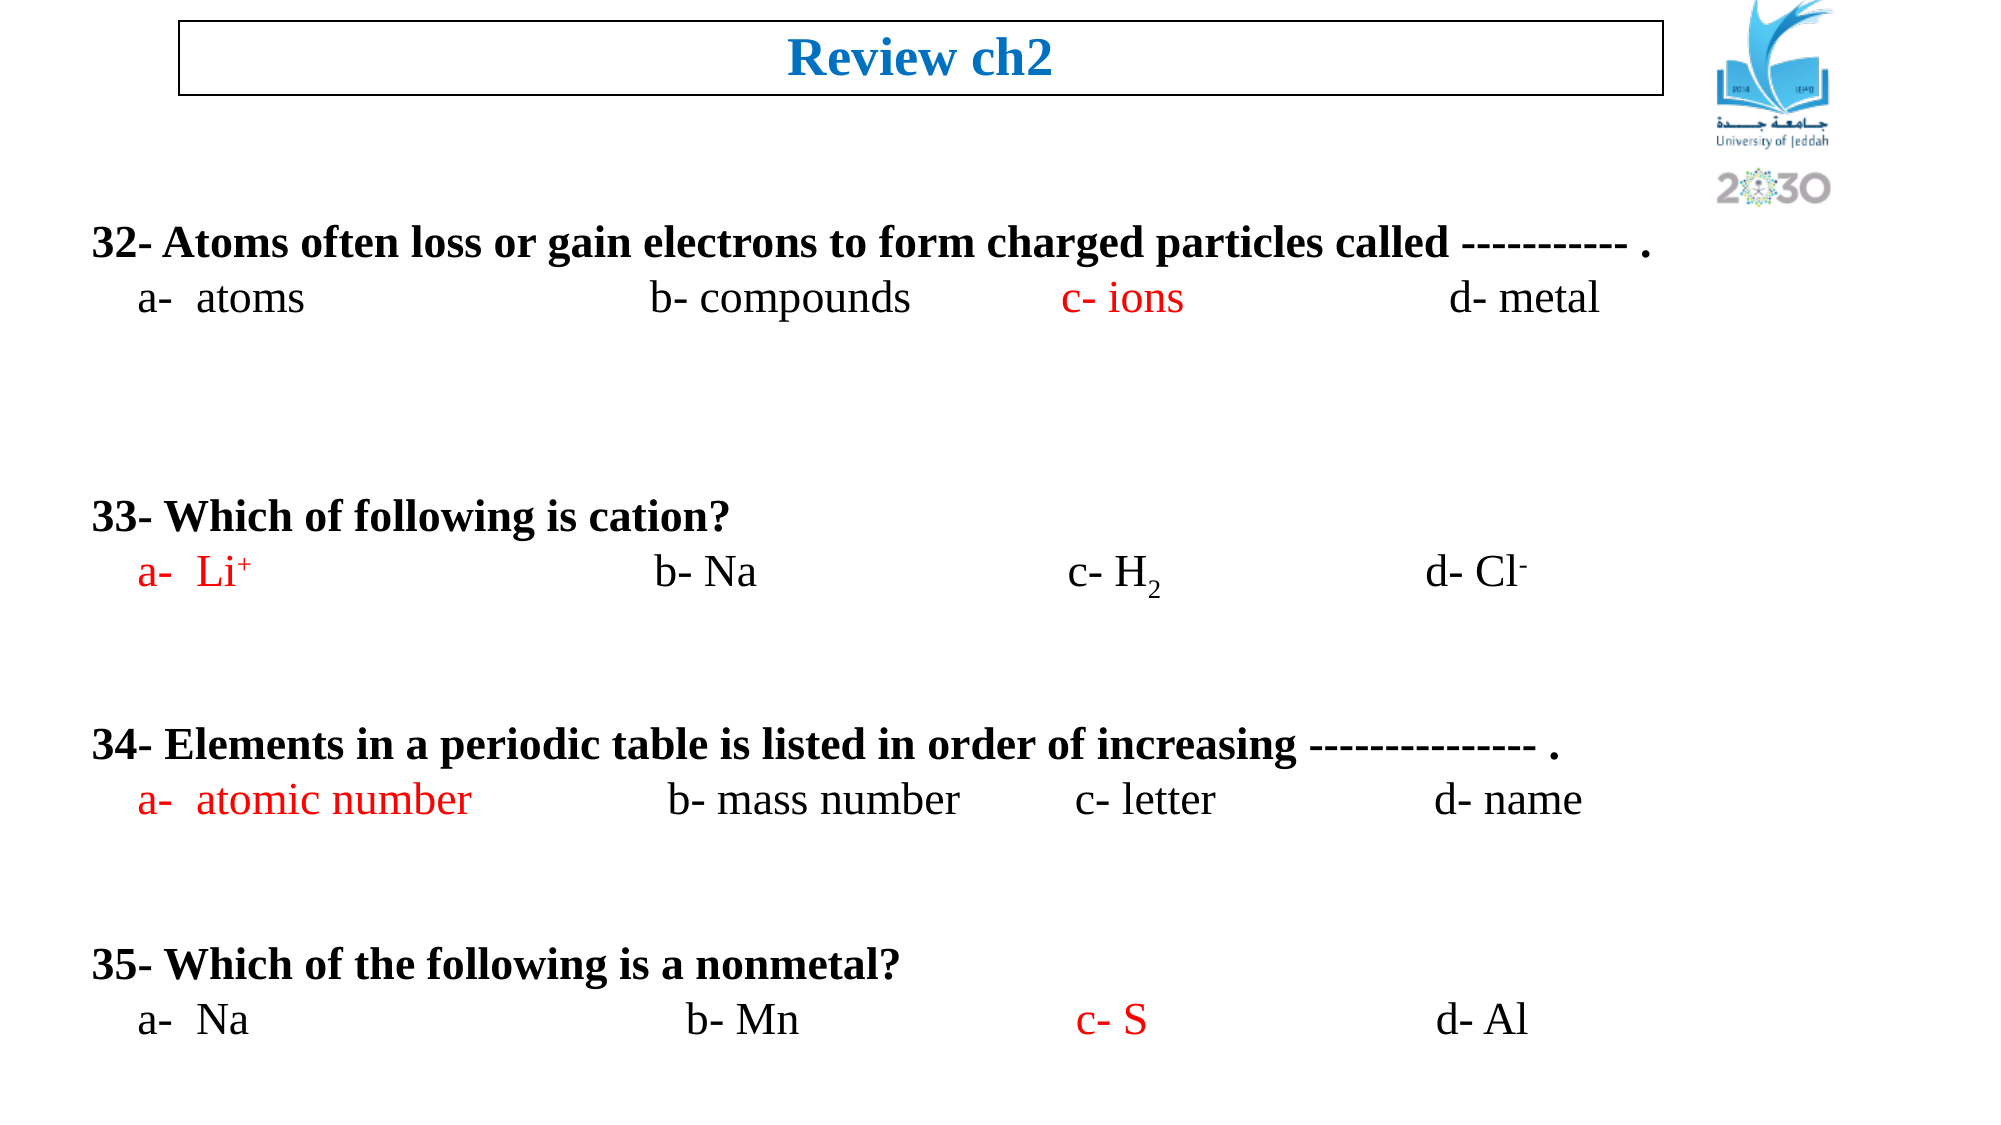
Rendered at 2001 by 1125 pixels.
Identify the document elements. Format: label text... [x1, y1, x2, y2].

picture [1697, 0, 1851, 213]
text_box 32- Atoms often loss or gain electrons to form charged particles called ----------- . a- atoms b- compounds c- ions d- metal 33- Which of following is cation? a- Li+ b- Na c- H2 d- Cl- 34- Elements in a periodic table is listed in order of increasing --------------- . a- atomic number b- mass number c- letter d- name 35- Which of the following is a nonmetal? a- Na b- Mn c- S d- Al [23, 203, 1961, 1051]
text_box Review ch2 [178, 20, 1664, 96]
